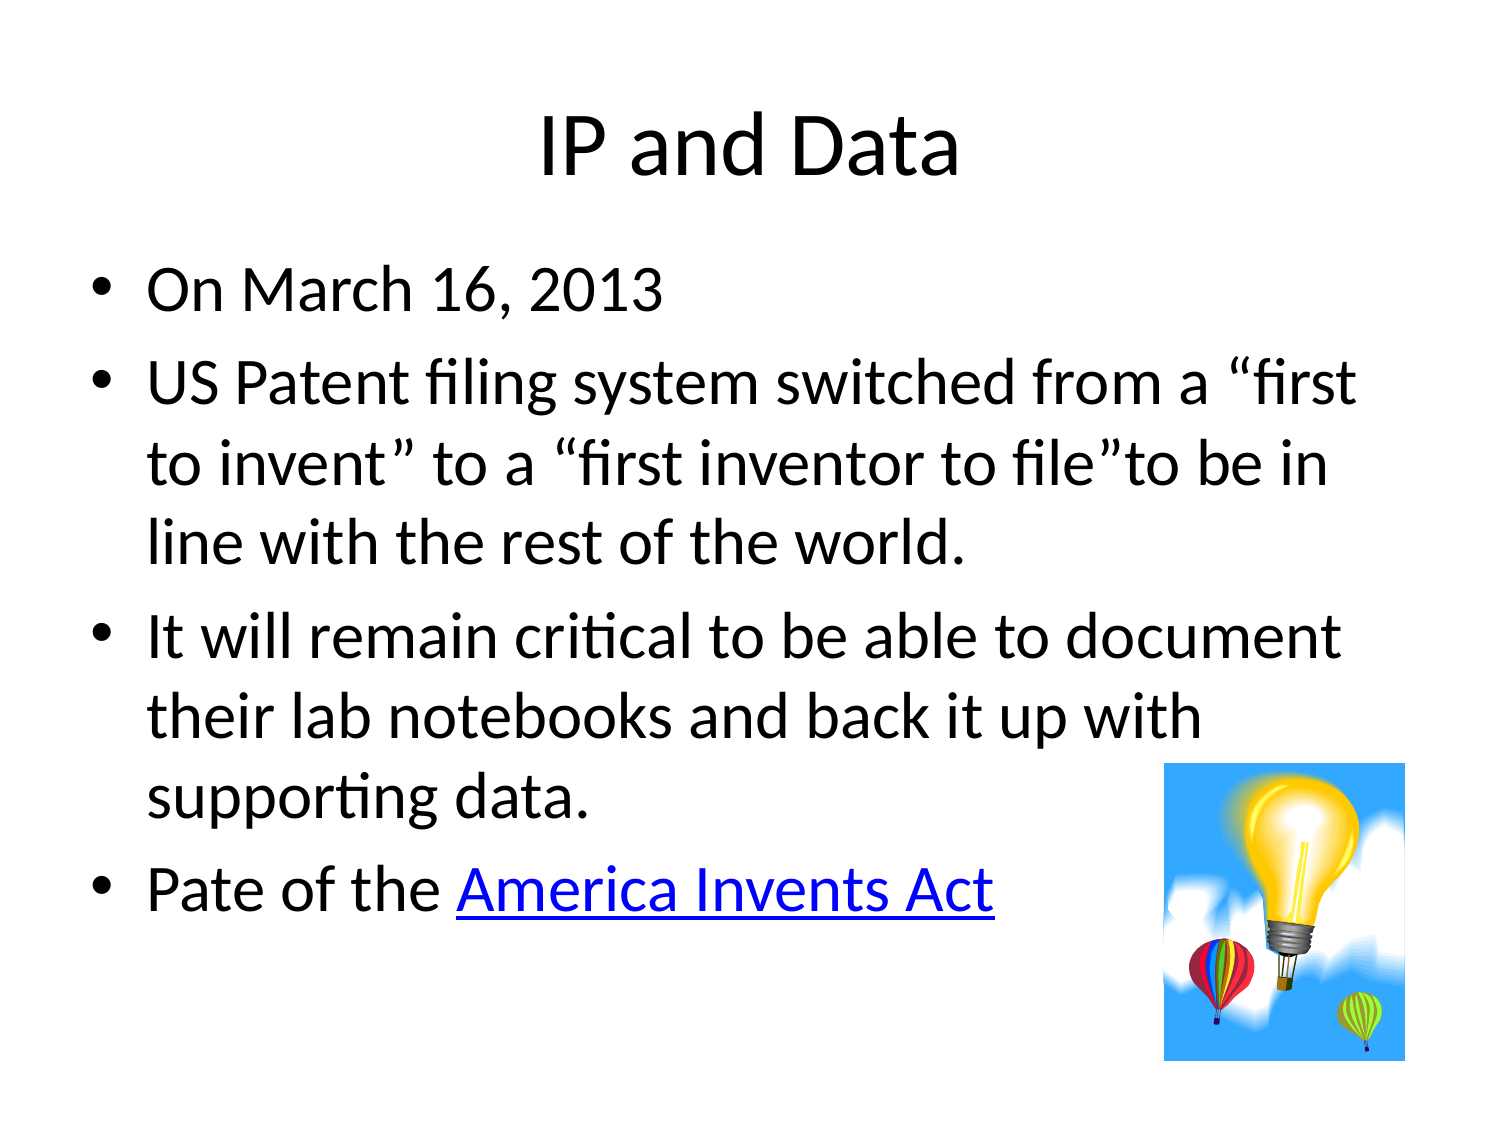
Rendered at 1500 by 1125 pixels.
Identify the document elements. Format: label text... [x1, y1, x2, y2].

picture [1162, 762, 1406, 1062]
title IP and Data [75, 45, 1425, 233]
list On March 16, 2013 US Patent filing system switched from a “first to invent” to a “first inventor to file”to be in line with the rest of the world. It will remain critical to be able to document their lab notebooks and back it up with supporting data. Pate of the America Invents Act [75, 237, 1425, 1005]
